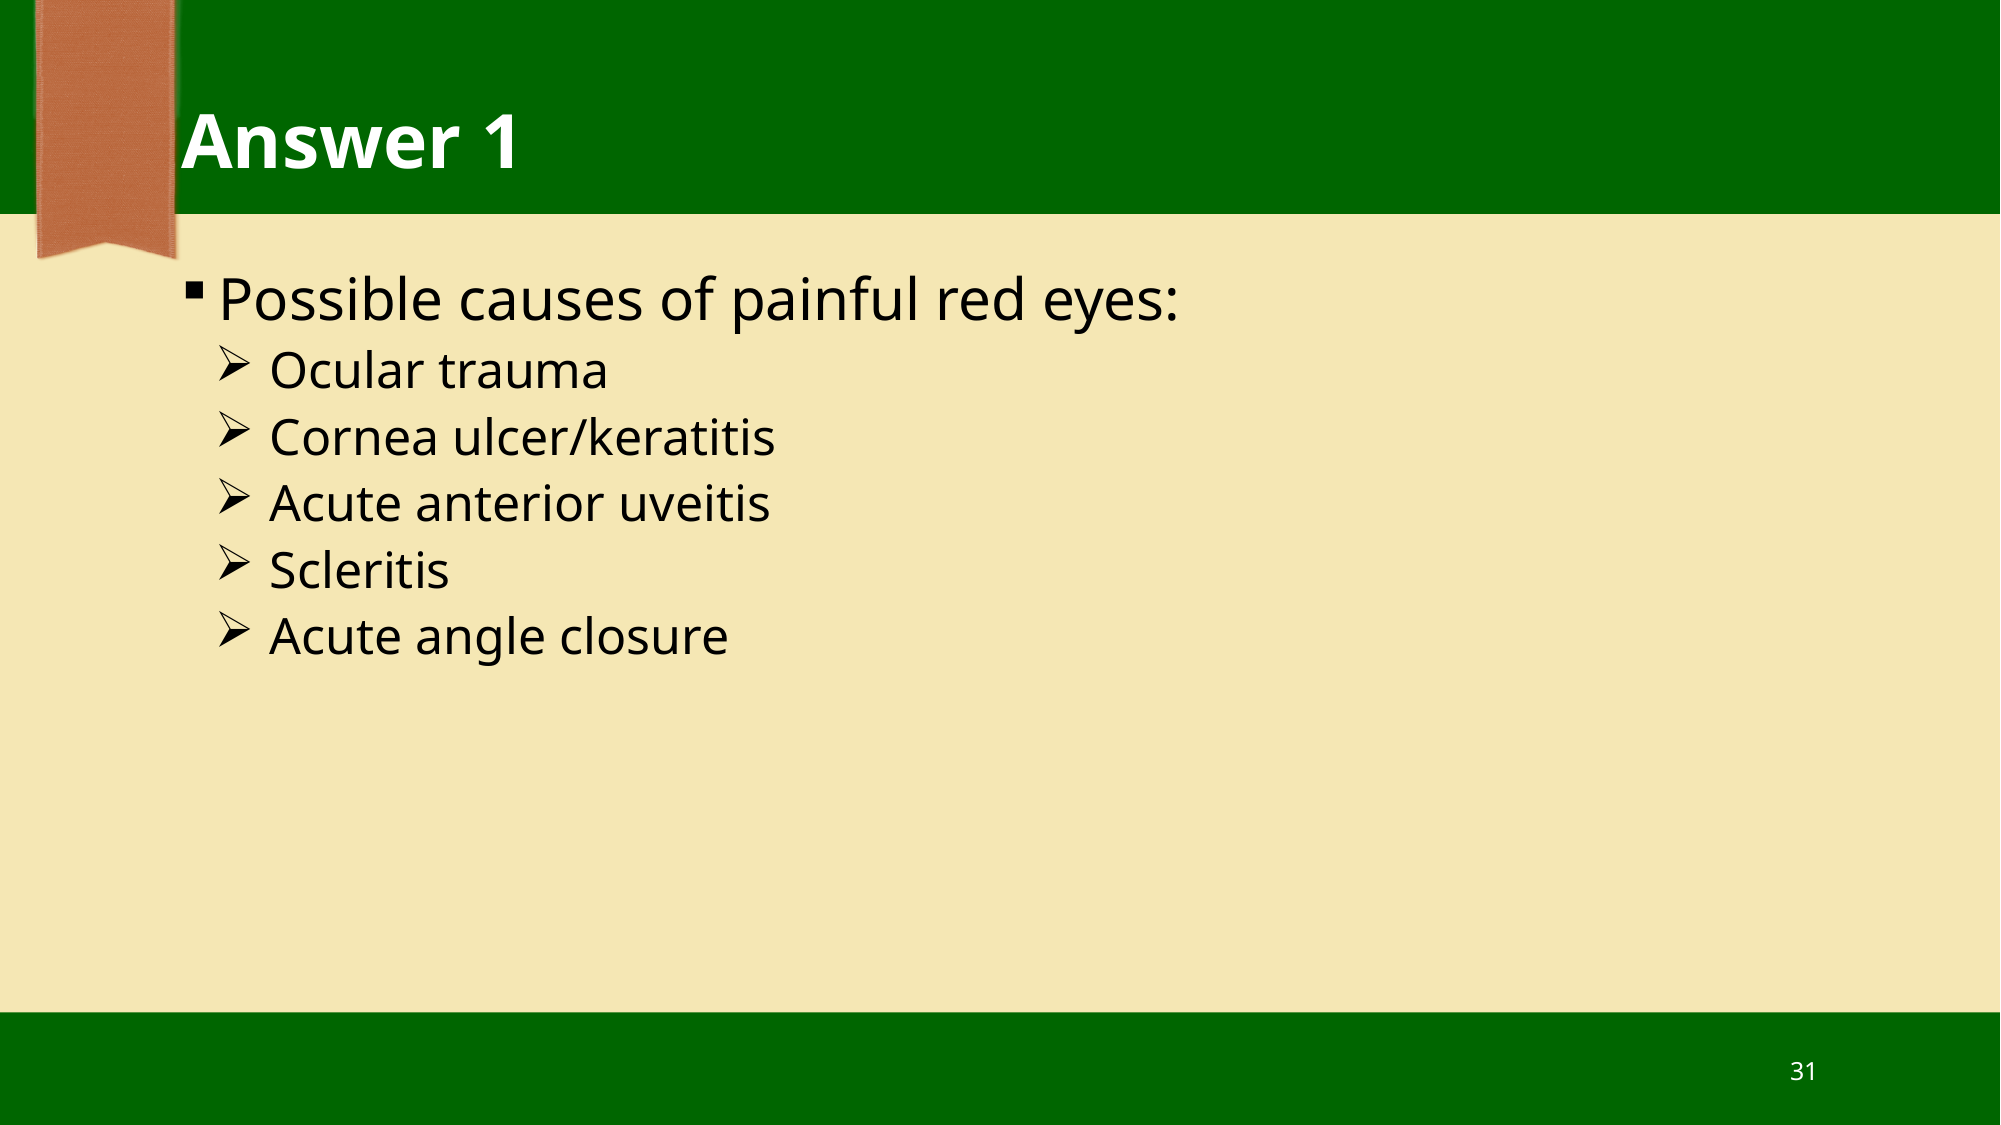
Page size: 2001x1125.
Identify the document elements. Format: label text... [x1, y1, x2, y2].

list Possible causes of painful red eyes: Ocular trauma Cornea ulcer/keratitis Acute anterior uveitis Scleritis Acute angle closure [181, 262, 1819, 1013]
title Answer 1 [181, 12, 1819, 193]
slide_number 31 [1518, 1042, 1819, 1103]
